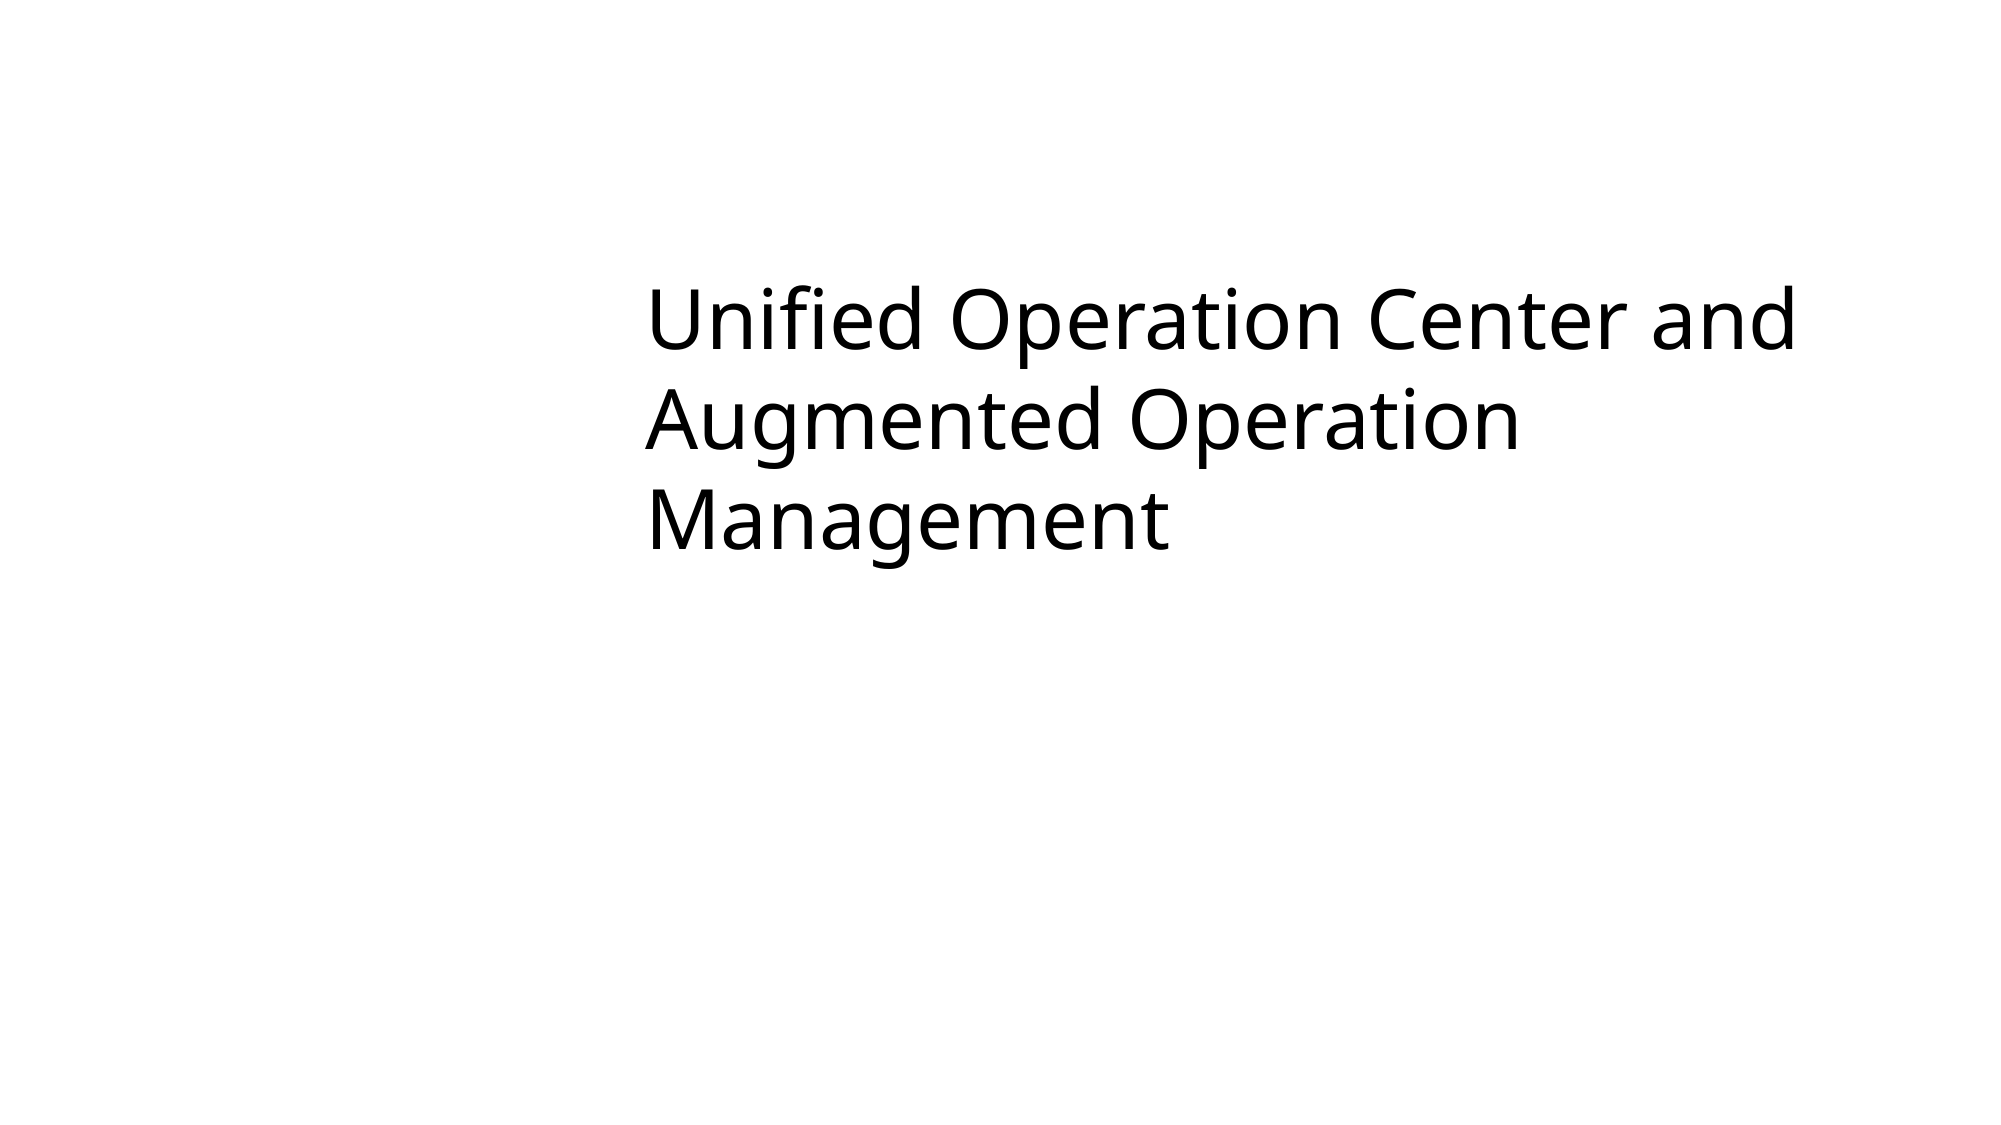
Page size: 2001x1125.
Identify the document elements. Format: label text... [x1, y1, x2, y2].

text_box Unified Operation Center and Augmented Operation Management [630, 259, 1821, 574]
